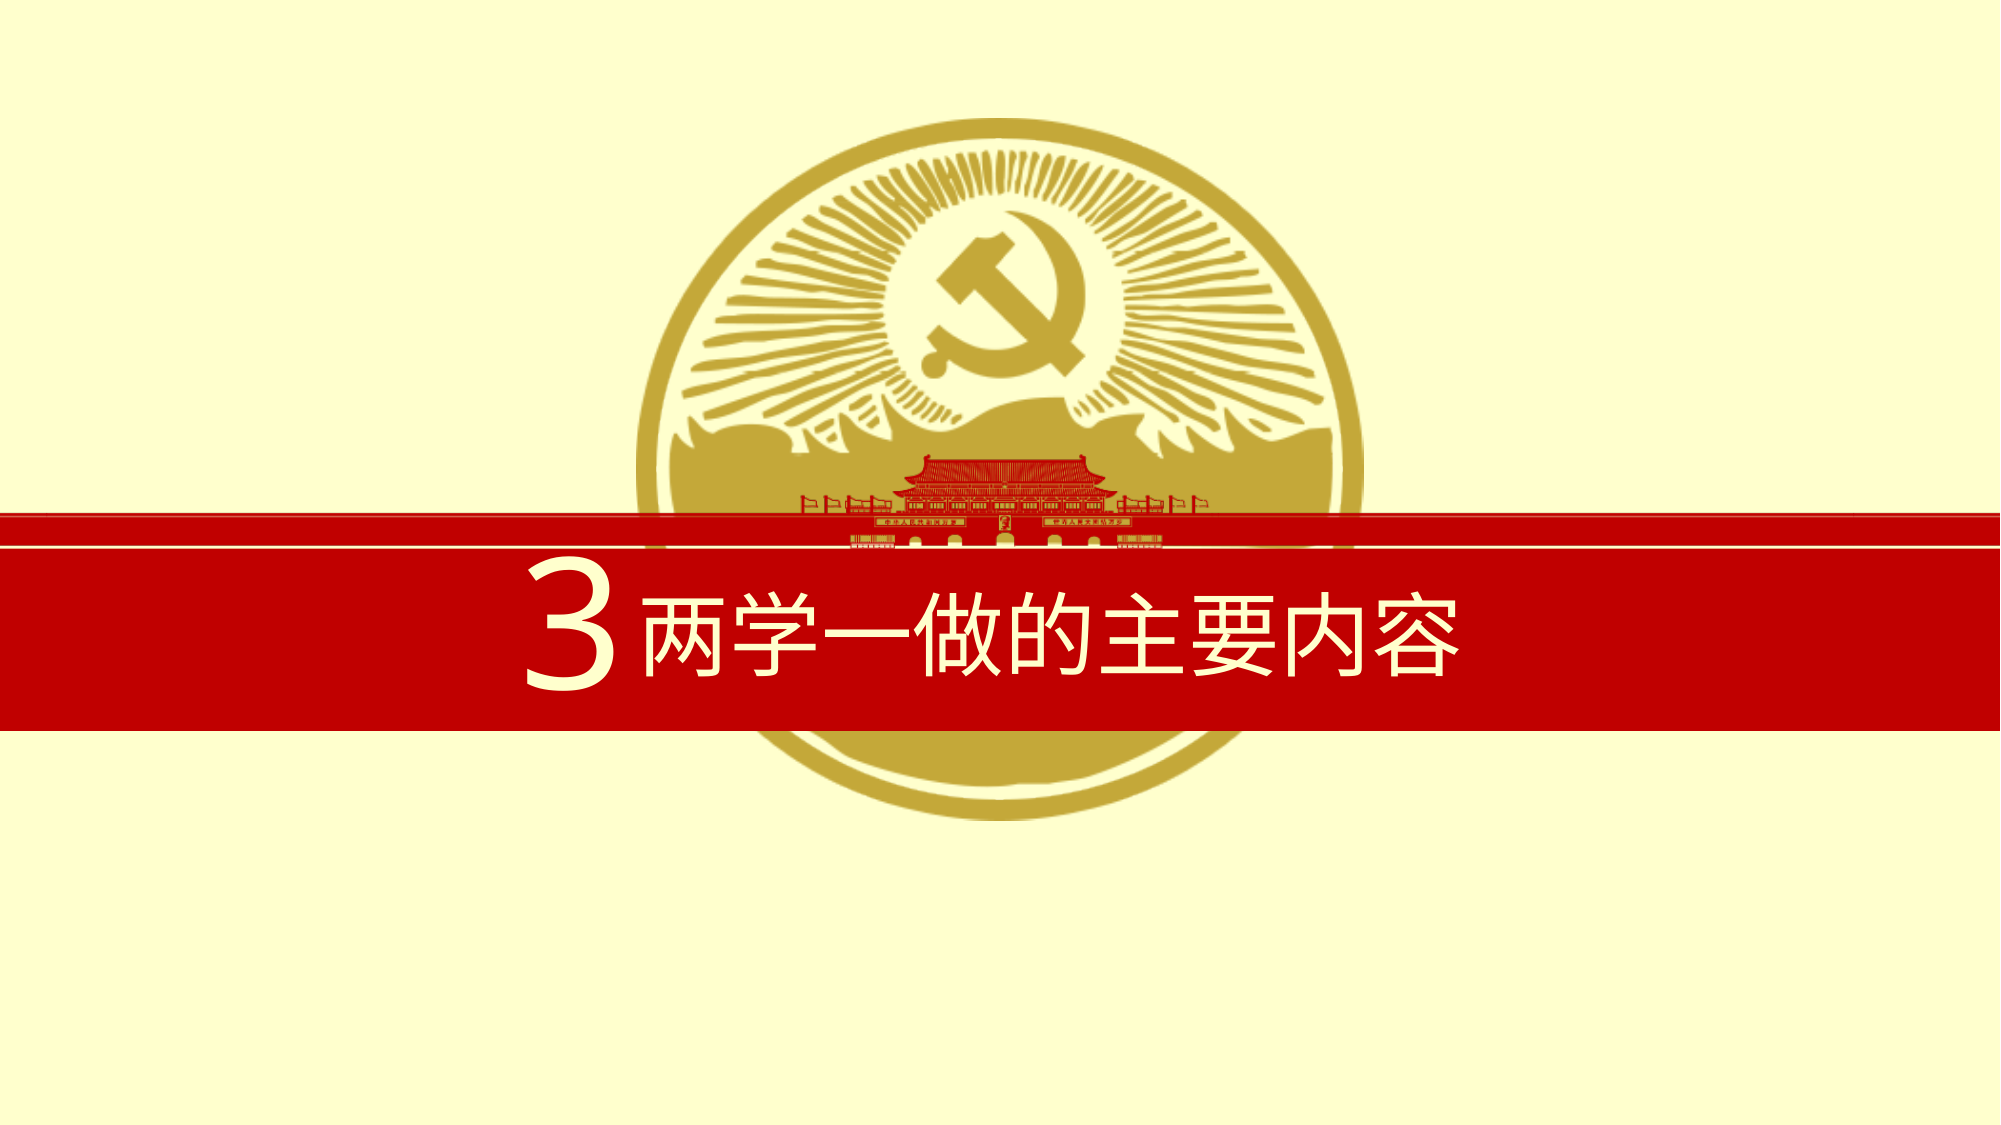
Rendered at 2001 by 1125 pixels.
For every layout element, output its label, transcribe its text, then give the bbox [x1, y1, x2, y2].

picture [0, 454, 2000, 549]
title 两学一做的主要内容 [685, 562, 1638, 718]
subtitle 3 [458, 509, 685, 752]
